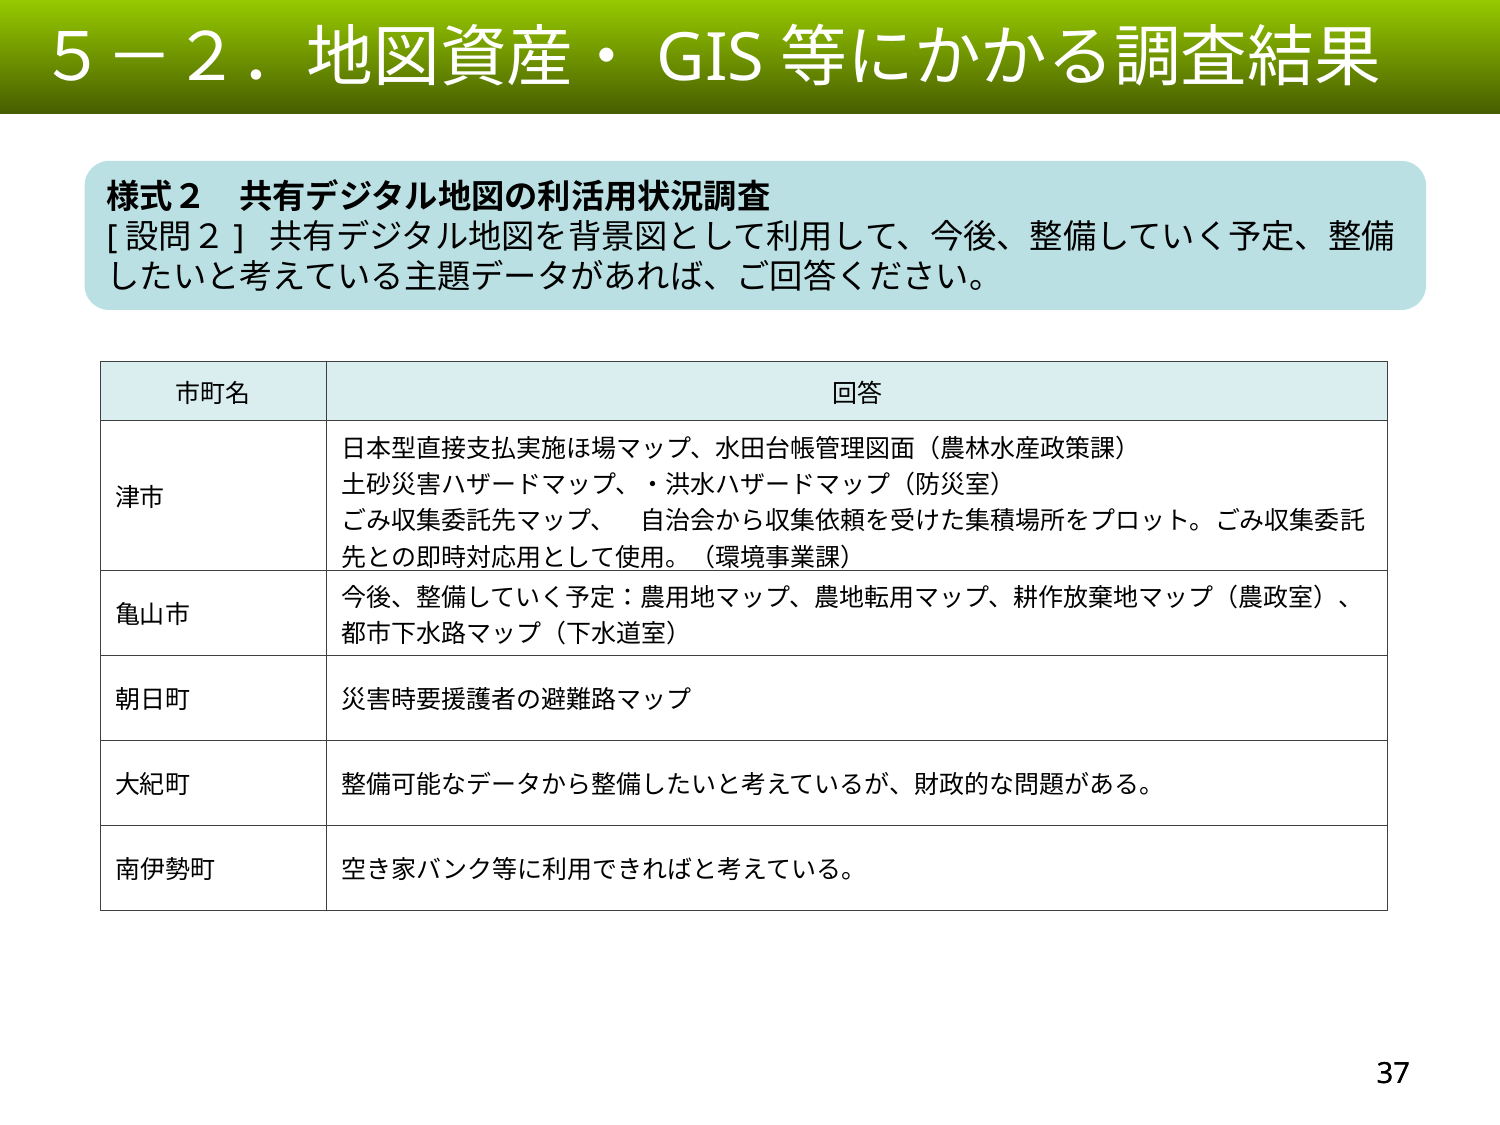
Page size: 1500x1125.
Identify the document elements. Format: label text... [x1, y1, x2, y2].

text_box ５－２．地図資産・GIS等にかかる調査結果 [25, 12, 1471, 96]
table_cell 空き家バンク等に利用できればと考えている。 [327, 826, 1387, 910]
table_cell 朝日町 [101, 656, 326, 740]
table_cell 日本型直接支払実施ほ場マップ、水田台帳管理図面（農林水産政策課） 土砂災害ハザードマップ、・洪水ハザードマップ（防災室） ごみ収集委託先マップ、 自治会から収集依頼を受けた集積場所をプロット。ごみ収集委託先との即時対応用として使用。（環境事業課） [327, 421, 1387, 570]
table_cell 災害時要援護者の避難路マップ [327, 656, 1387, 740]
table_cell 津市 [101, 421, 326, 570]
text_box 様式２ 共有デジタル地図の利活用状況調査 [設問２] 共有デジタル地図を背景図として利用して、今後、整備していく予定、整備したいと考えている主題データがあれば、ご回答ください。 [84, 160, 1427, 310]
table_cell 整備可能なデータから整備したいと考えているが、財政的な問題がある。 [327, 741, 1387, 825]
text_box 36 [1074, 1046, 1425, 1103]
table_cell 今後、整備していく予定：農用地マップ、農地転用マップ、耕作放棄地マップ（農政室）、都市下水路マップ（下水道室） [327, 571, 1387, 655]
table_cell 大紀町 [101, 741, 326, 825]
table_cell 亀山市 [101, 571, 326, 655]
table_header 回答 [327, 362, 1387, 420]
table_cell 南伊勢町 [101, 826, 326, 910]
table_header 市町名 [101, 362, 326, 420]
